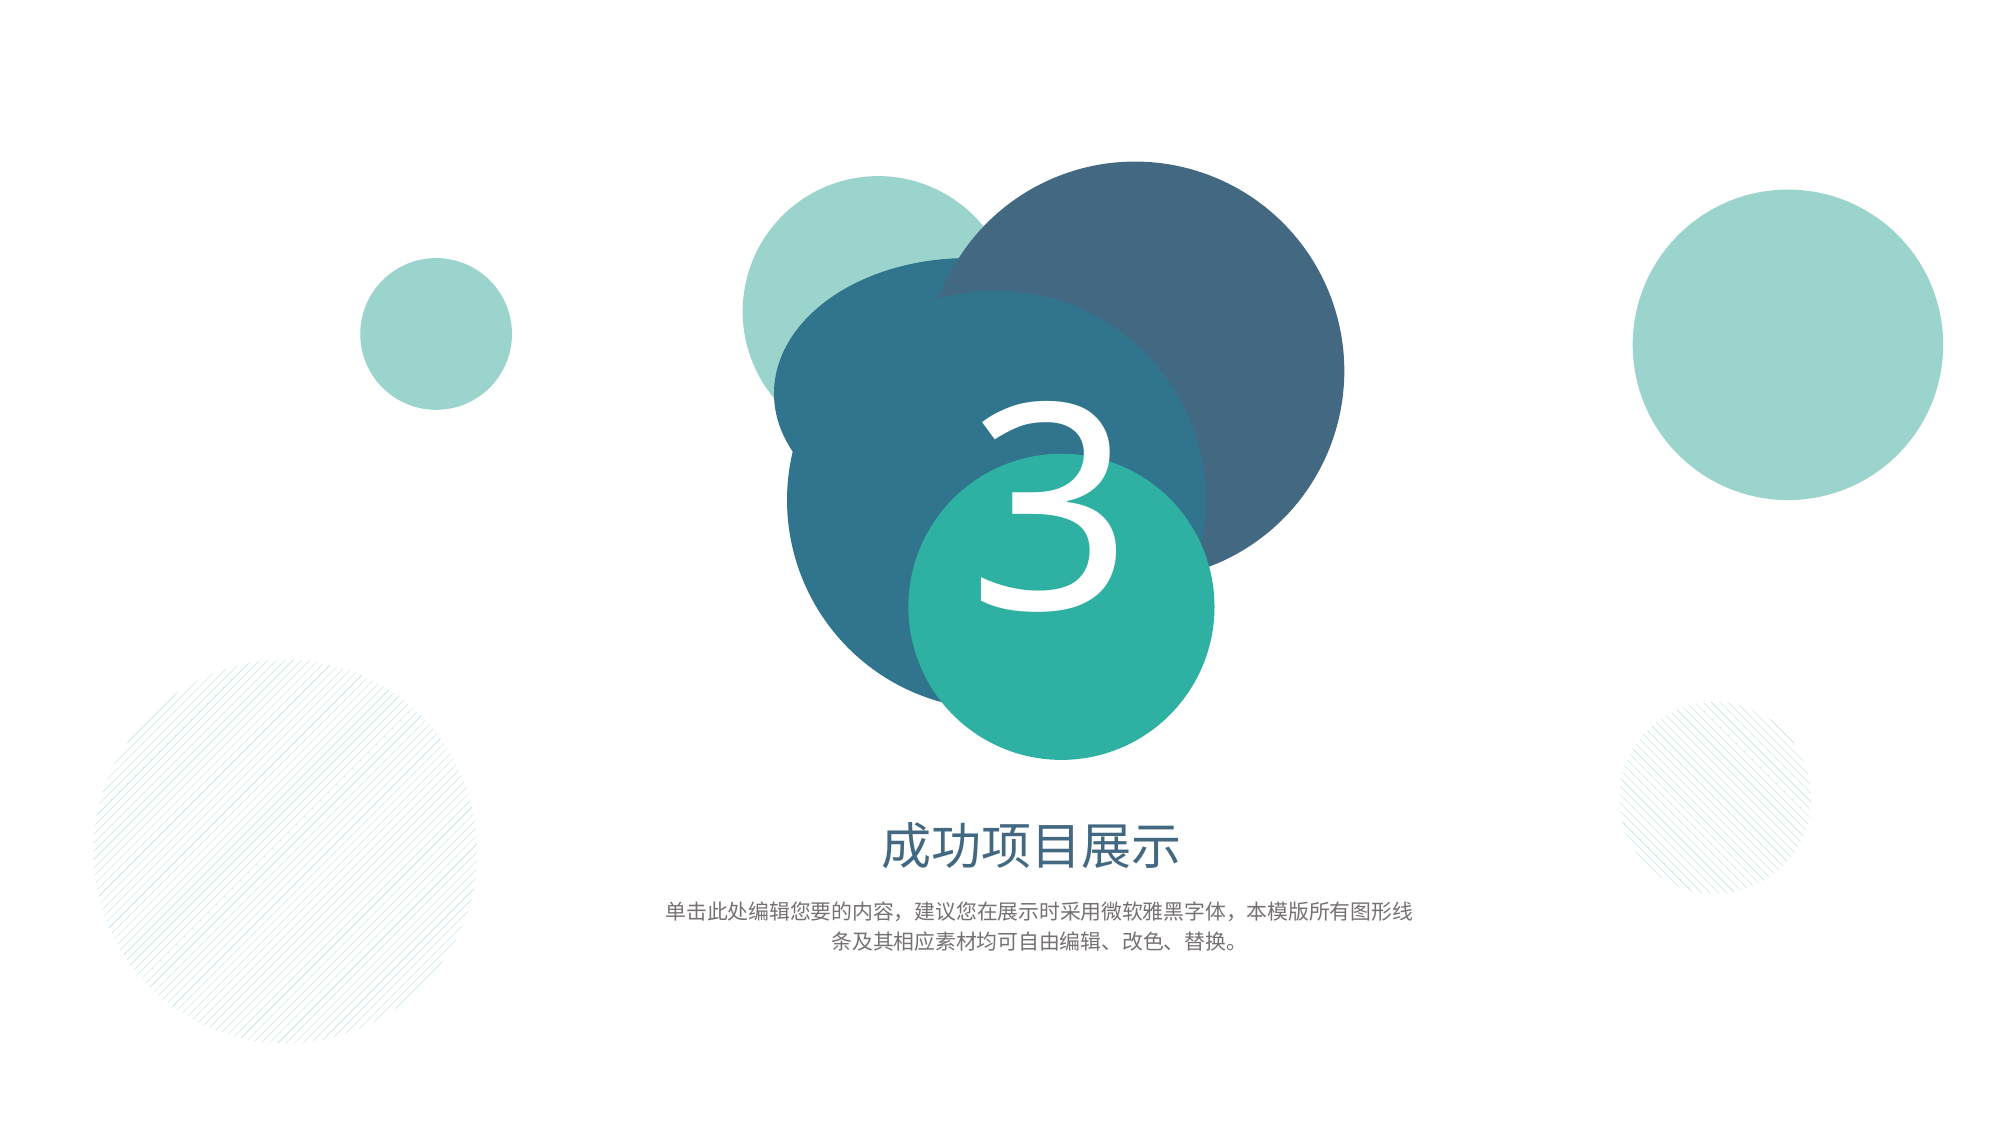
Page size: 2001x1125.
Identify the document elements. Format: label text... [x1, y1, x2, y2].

text_box [92, 658, 479, 1045]
text_box 单击此处编辑您要的内容，建议您在展示时采用微软雅黑字体，本模版所有图形线条及其相应素材均可自由编辑、改色、替换。 [658, 893, 1420, 954]
text_box [1631, 188, 1945, 502]
text_box [1618, 701, 1813, 896]
text_box [359, 257, 514, 411]
text_box 成功项目展示 [870, 809, 1194, 881]
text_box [742, 161, 1345, 760]
